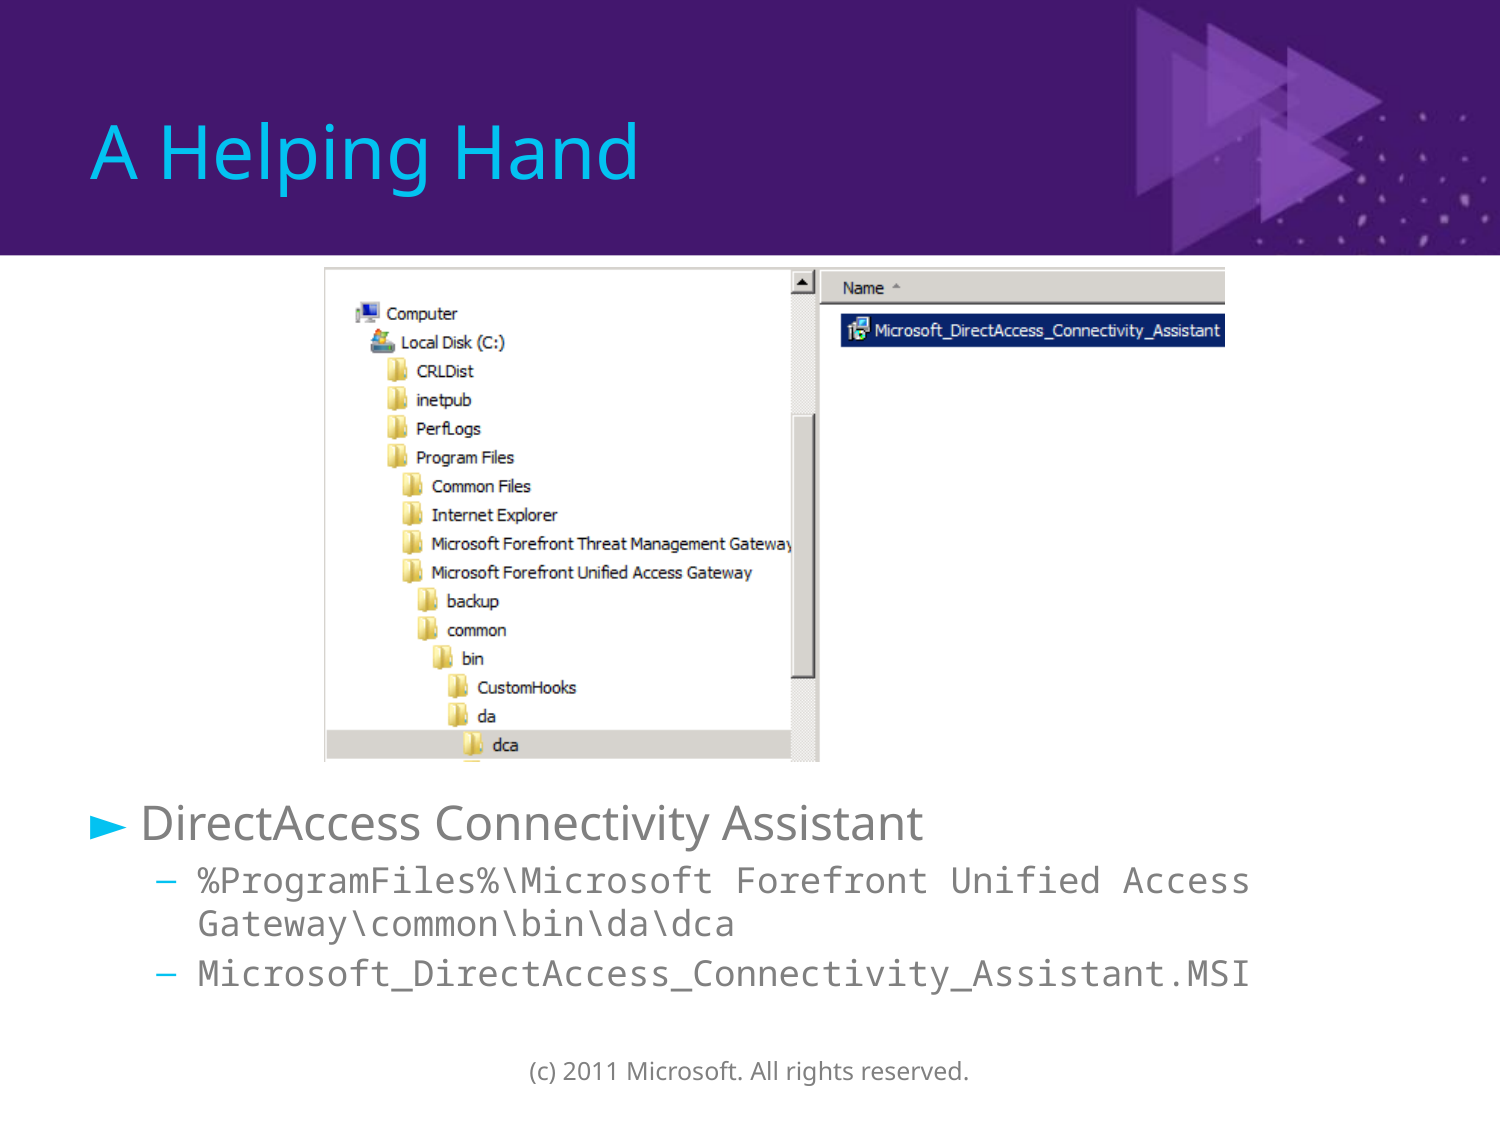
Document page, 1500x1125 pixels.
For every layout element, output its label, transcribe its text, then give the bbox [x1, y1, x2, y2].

title A Helping Hand [75, 56, 1425, 244]
list DirectAccess Connectivity Assistant %ProgramFiles%\Microsoft Forefront Unified Access Gateway\common\bin\da\dca Microsoft_DirectAccess_Connectivity_Assistant.MSI [75, 785, 1425, 1005]
picture [0, 0, 1500, 255]
footer (c) 2011 Microsoft. All rights reserved. [512, 1042, 988, 1103]
picture [324, 266, 1225, 763]
